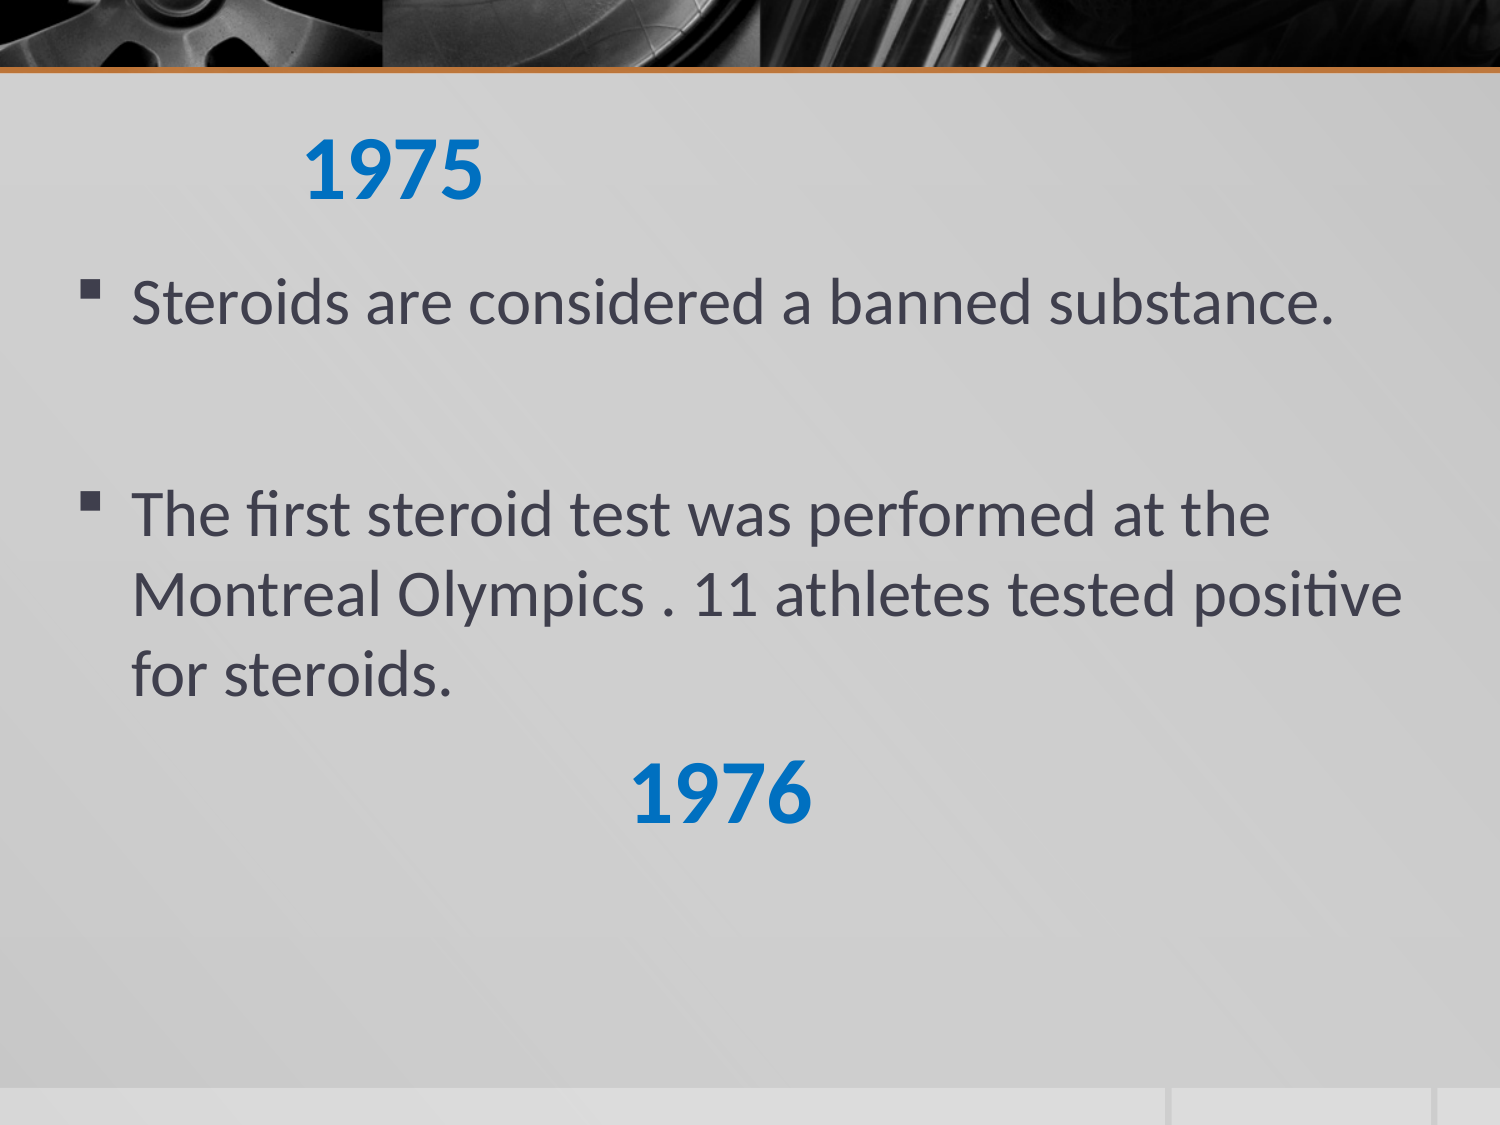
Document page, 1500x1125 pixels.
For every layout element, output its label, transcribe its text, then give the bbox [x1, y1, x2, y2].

text_box 1976 [612, 724, 913, 850]
title 1975 [300, 87, 1500, 238]
picture [0, 0, 1500, 67]
list Steroids are considered a banned substance. The first steroid test was performed at the Montreal Olympics . 11 athletes tested positive for steroids. [75, 249, 1425, 930]
